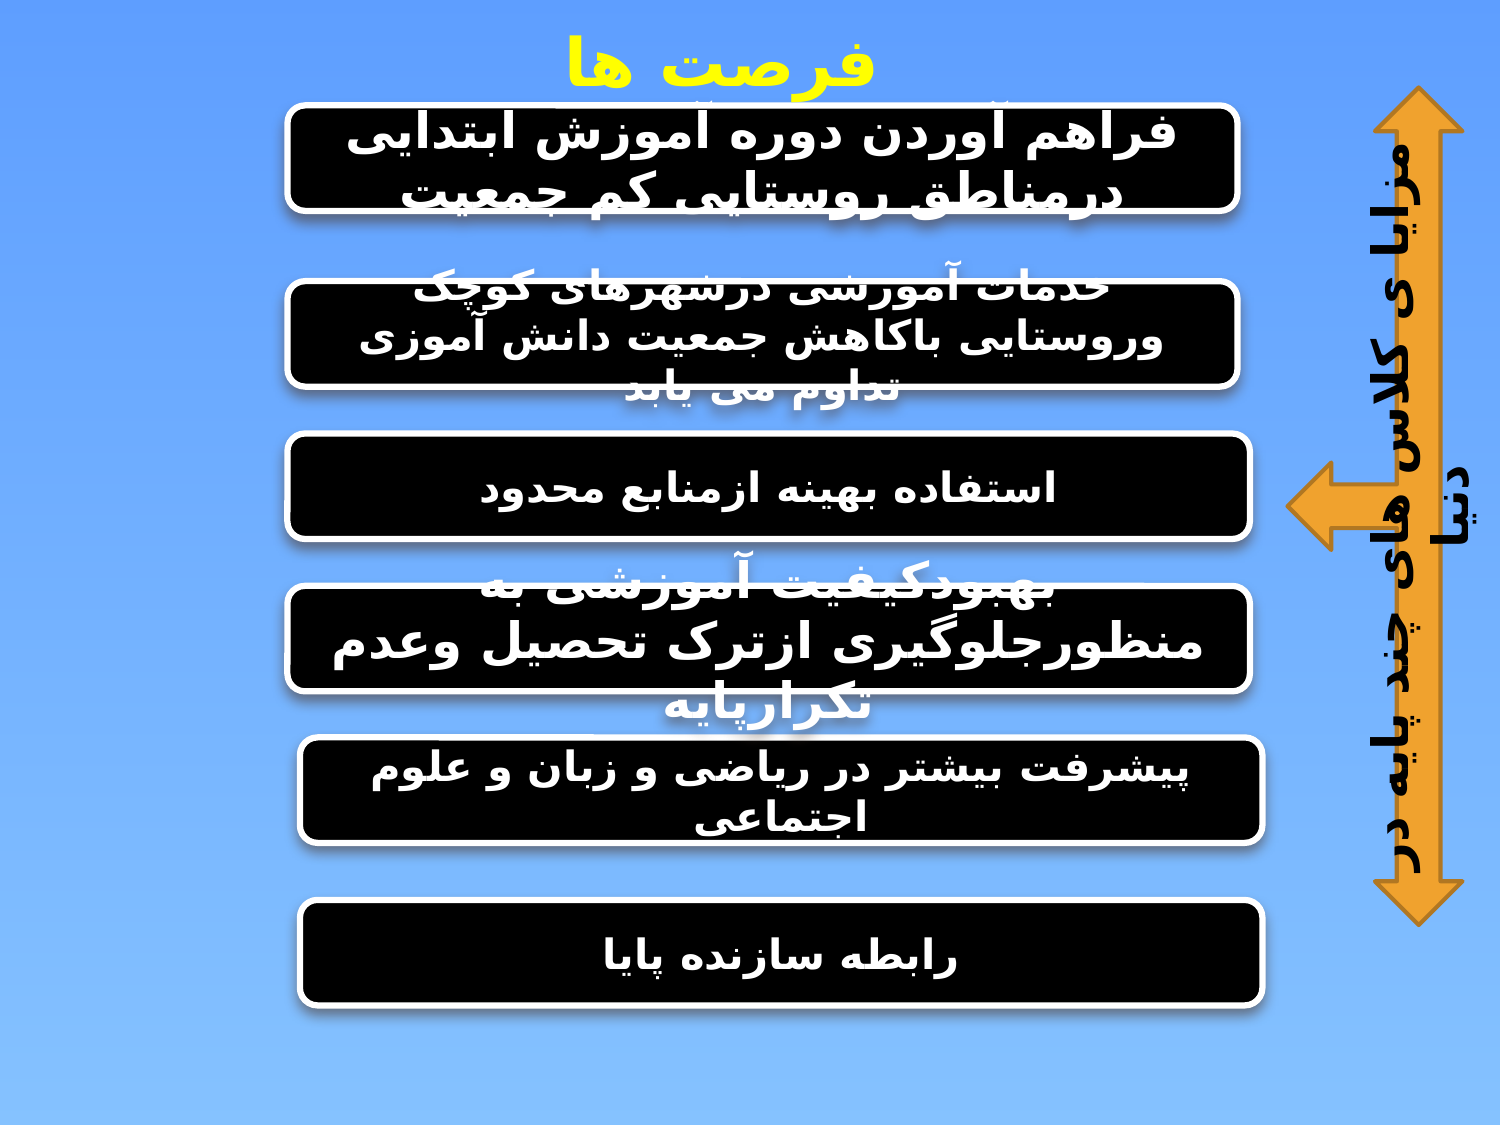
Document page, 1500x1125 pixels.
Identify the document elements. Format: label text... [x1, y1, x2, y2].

text_box رابطه سازنده پایا [296, 896, 1266, 1009]
text_box پیشرفت بیشتر در ریاضی و زبان و علوم اجتماعی [296, 734, 1266, 847]
text_box فراهم آوردن دوره آموزش ابتدایی درمناطق روستایی کم جمعیت [284, 102, 1241, 215]
text_box بهبودکیفیت آموزشی به منظورجلوگیری ازترک تحصیل وعدم تکرارپایه [284, 582, 1254, 695]
text_box مزایا ی کلاس های چند پایه در دنیا [1285, 85, 1465, 928]
text_box استفاده بهینه ازمنابع محدود [284, 430, 1254, 543]
text_box فرصت ها [550, 12, 895, 108]
text_box خدمات آموزشی درشهرهای کوچک وروستایی باکاهش جمعیت دانش آموزی تداوم می یابد [284, 277, 1241, 390]
